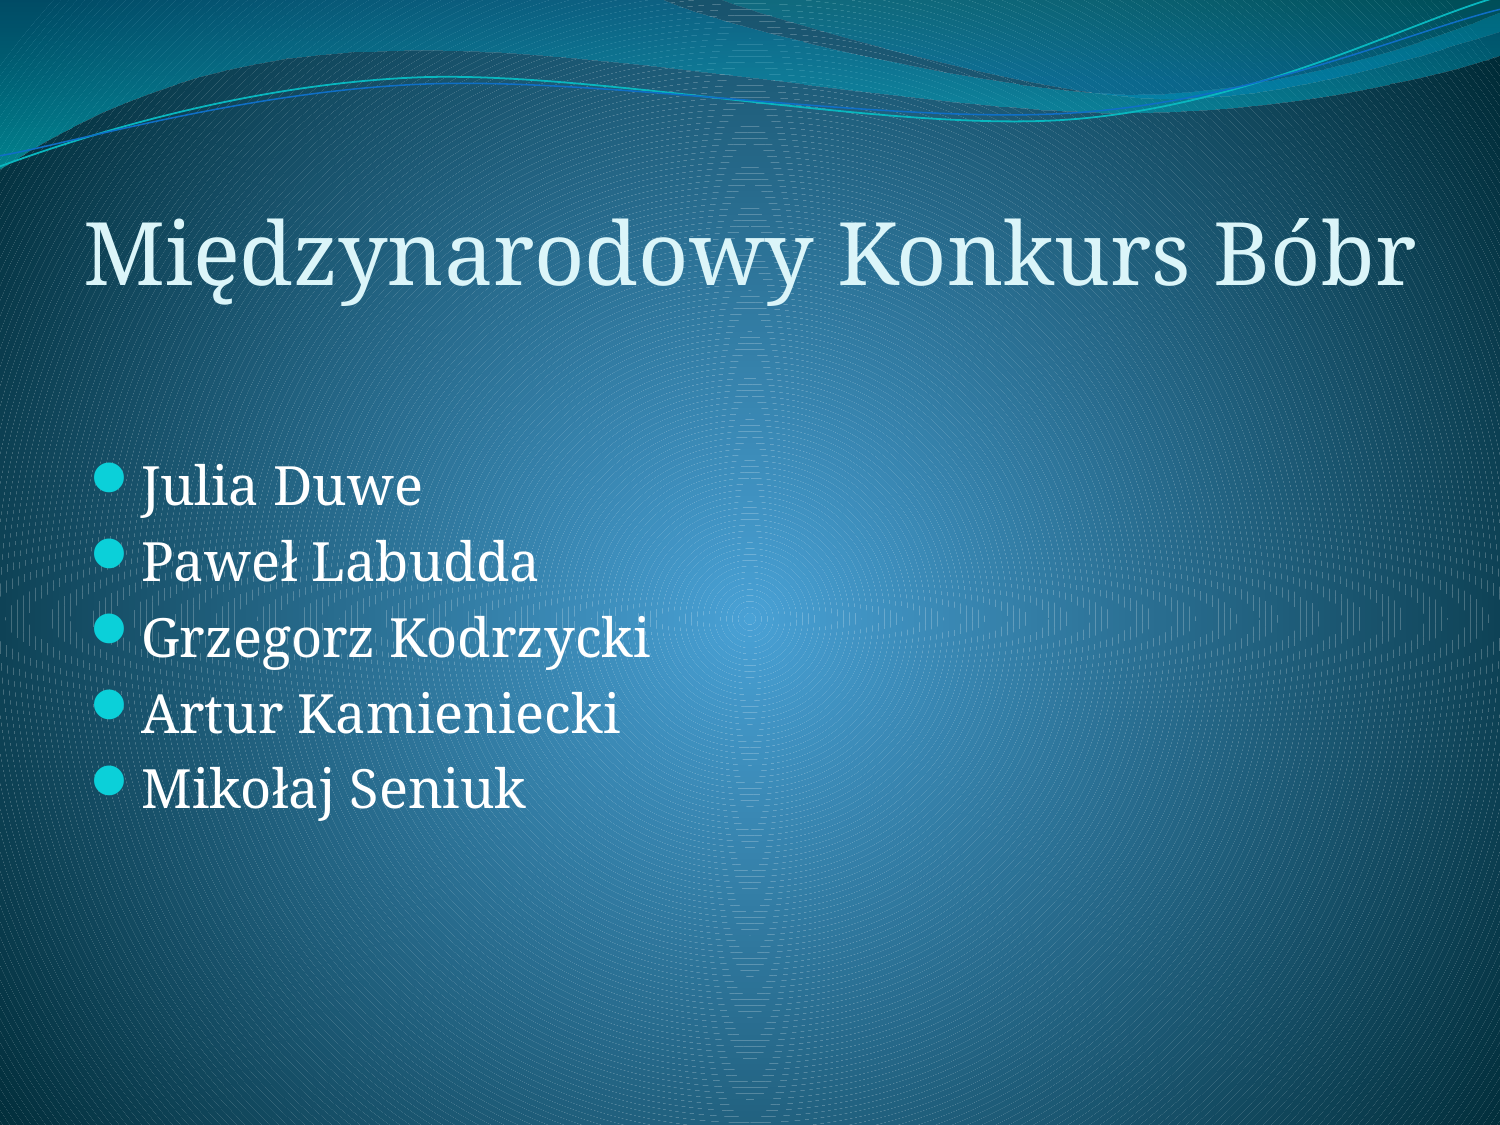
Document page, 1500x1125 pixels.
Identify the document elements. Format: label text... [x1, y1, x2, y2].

list Julia Duwe Paweł Labudda Grzegorz Kodrzycki Artur Kamieniecki Mikołaj Seniuk [75, 444, 1425, 1038]
title Międzynarodowy Konkurs Bóbr [75, 115, 1425, 303]
